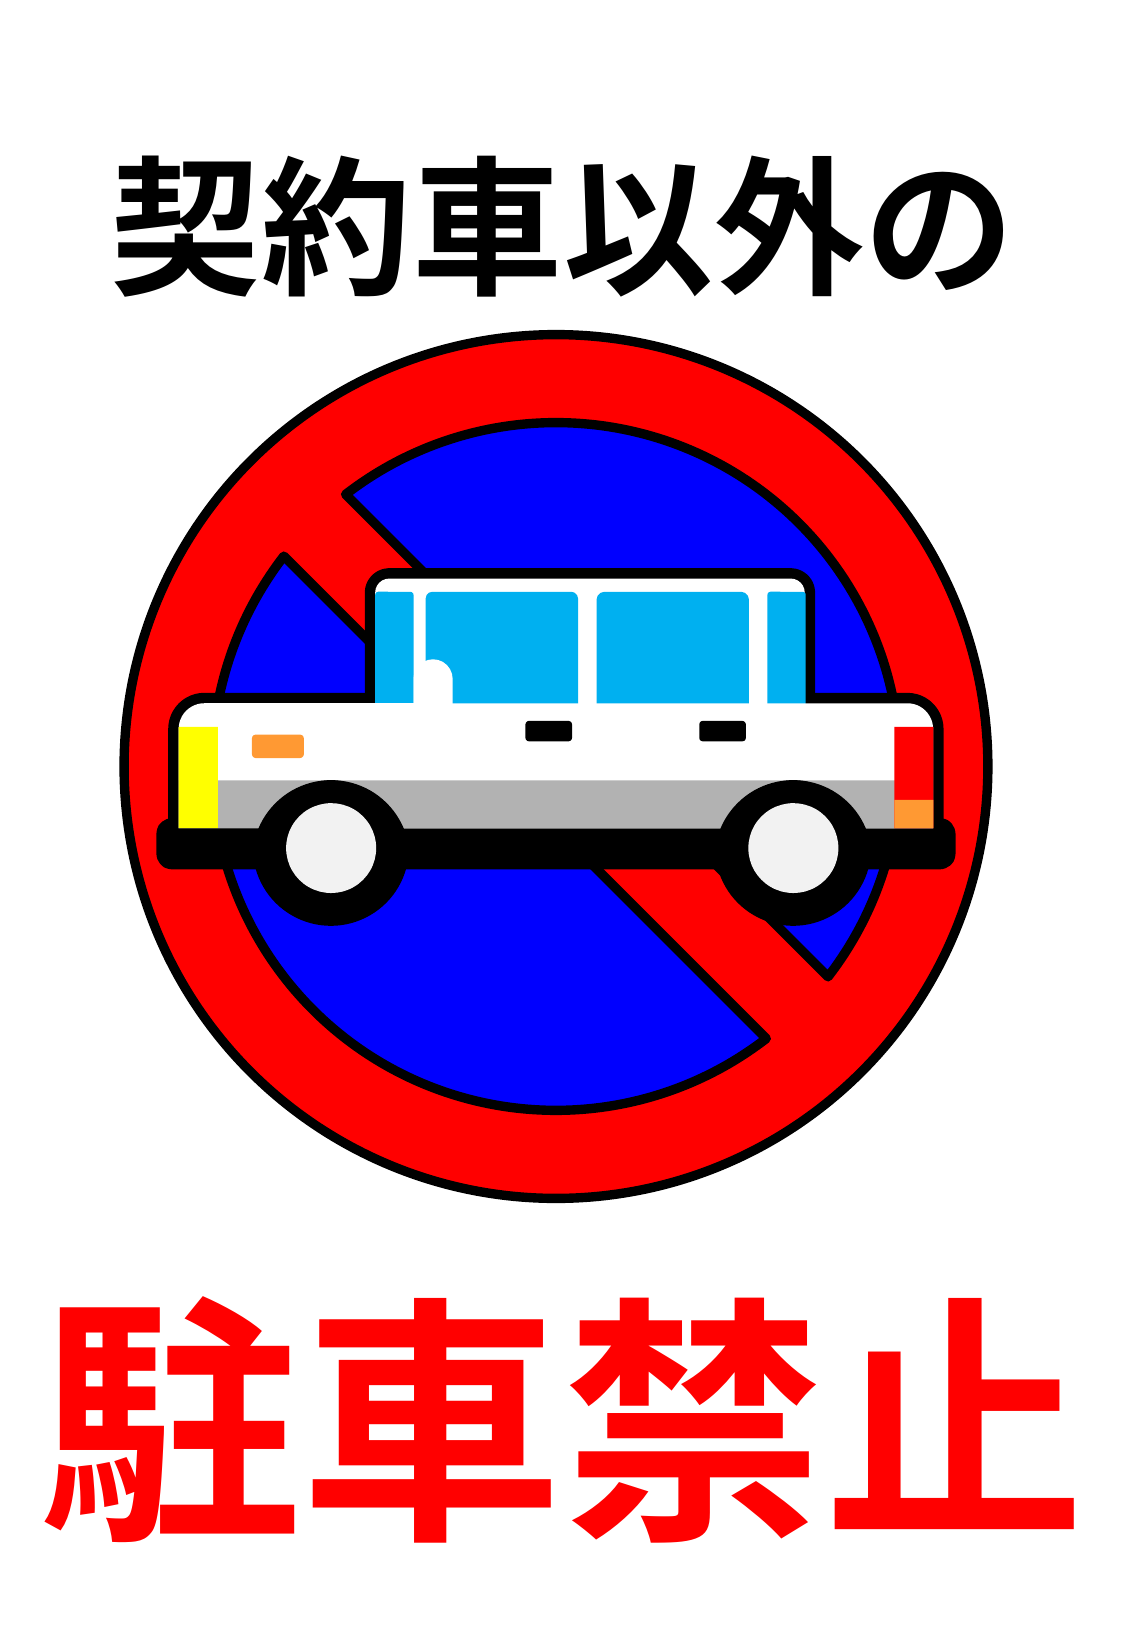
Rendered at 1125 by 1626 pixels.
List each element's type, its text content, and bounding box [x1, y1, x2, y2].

text_box 契約車以外の [1, 125, 1125, 321]
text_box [123, 334, 989, 1199]
text_box 駐車禁止 [1, 1251, 1125, 1579]
